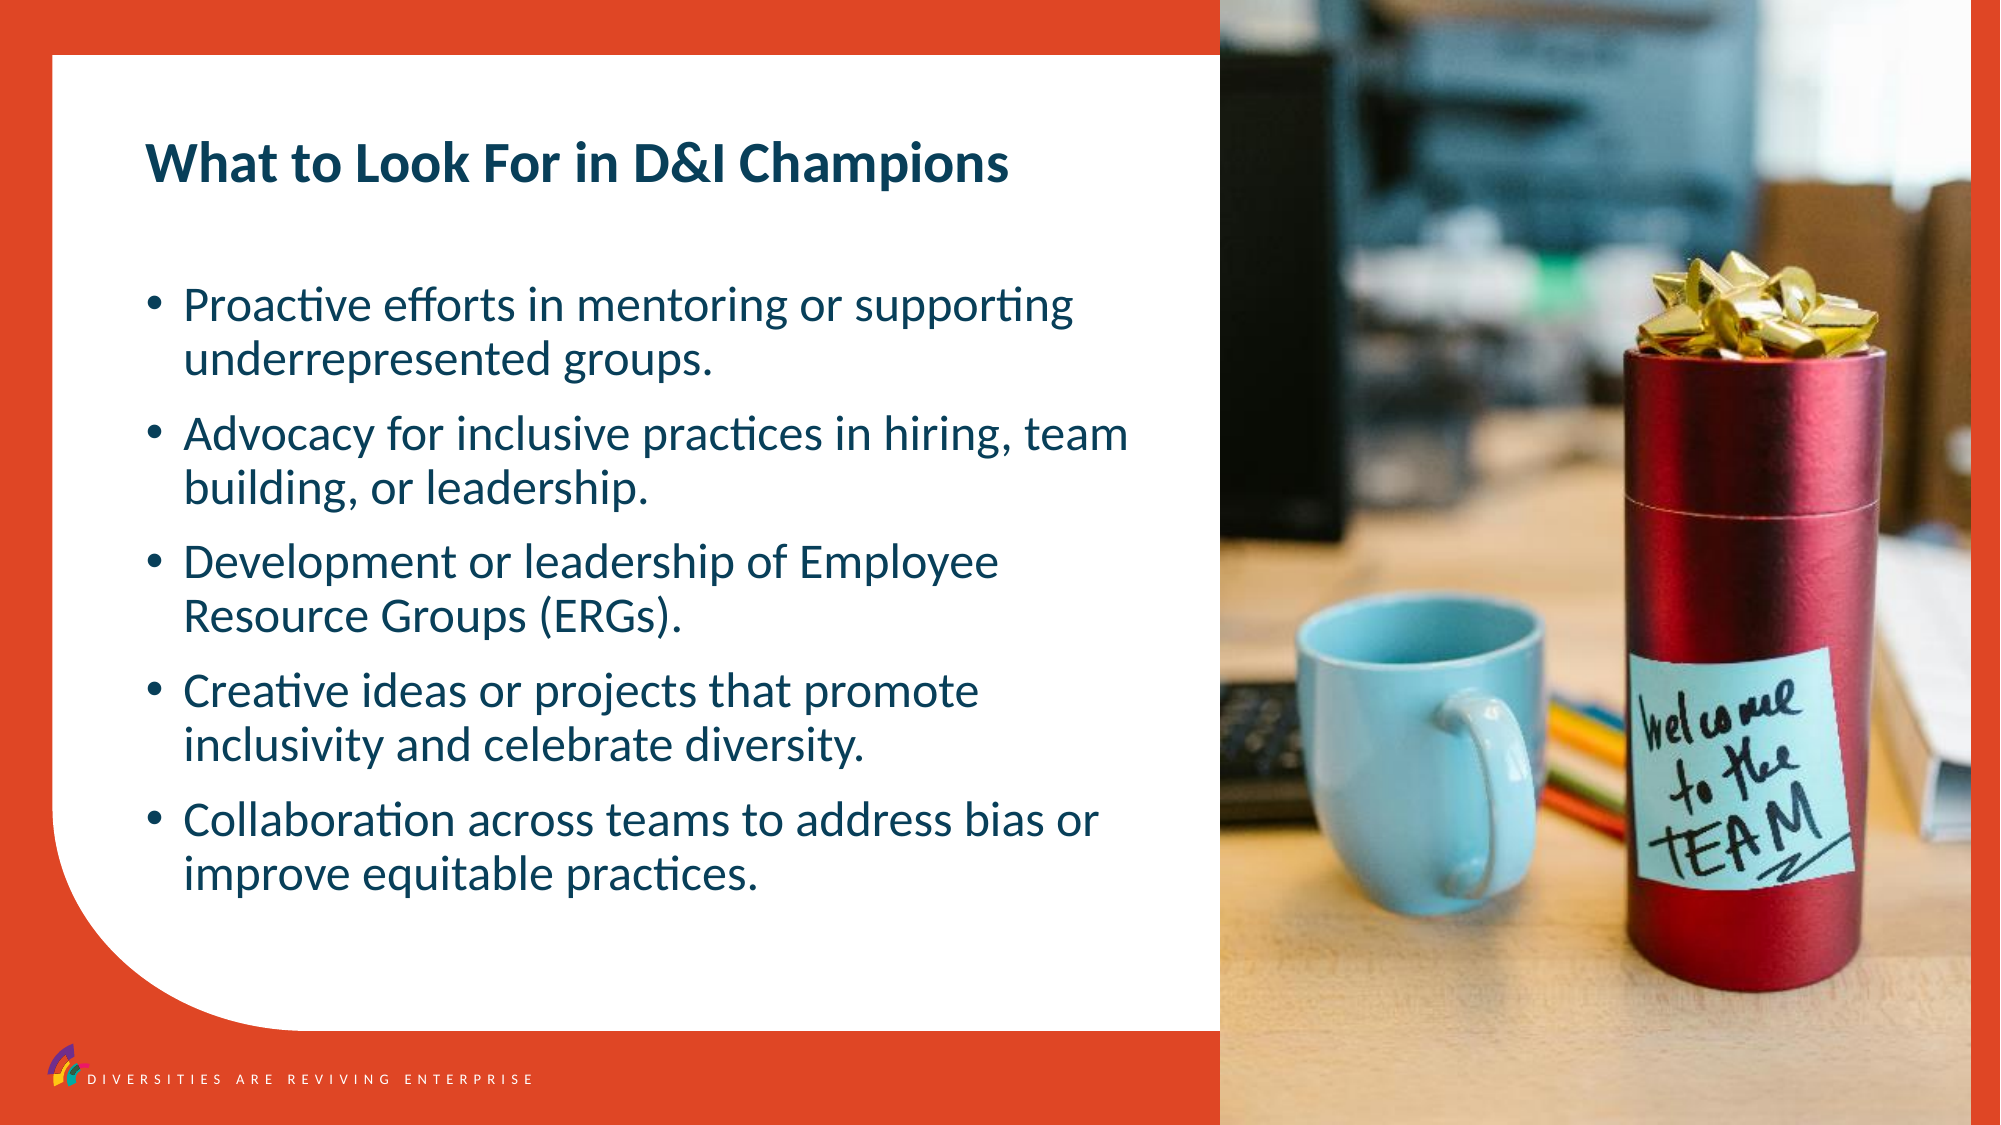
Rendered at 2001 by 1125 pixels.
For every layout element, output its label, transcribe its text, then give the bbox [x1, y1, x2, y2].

list Proactive efforts in mentoring or supporting underrepresented groups. Advocacy for inclusive practices in hiring, team building, or leadership. Development or leadership of Employee Resource Groups (ERGs). Creative ideas or projects that promote inclusivity and celebrate diversity. Collaboration across teams to address bias or improve equitable practices. [130, 270, 1185, 903]
picture [1220, 0, 1971, 1125]
list What to Look For in D&I Champions [130, 124, 1220, 257]
